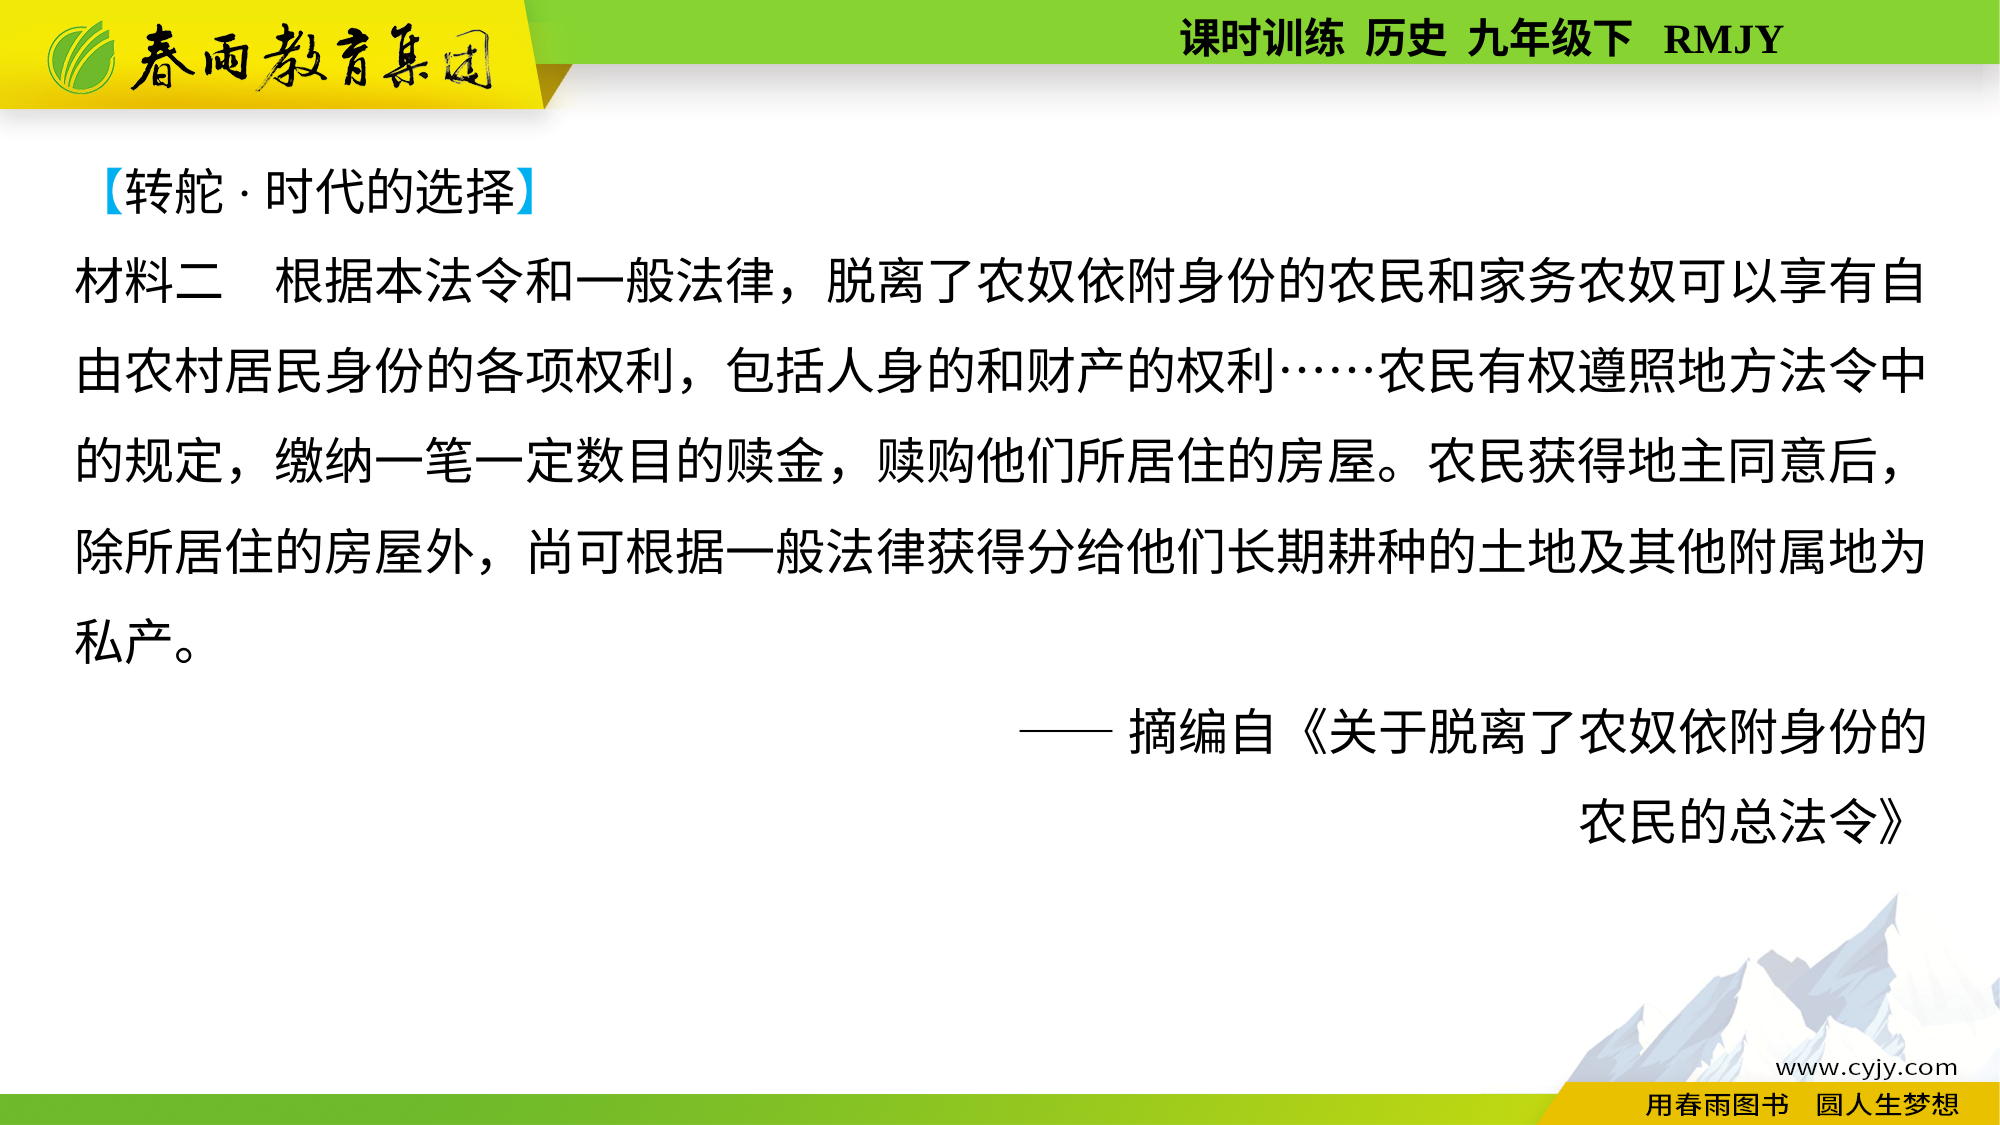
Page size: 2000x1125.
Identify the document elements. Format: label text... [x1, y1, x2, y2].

picture [0, 0, 2000, 1125]
list 【转舵·时代的选择】 材料二 根据本法令和一般法律，脱离了农奴依附身份的农民和家务农奴可以享有自由农村居民身份的各项权利，包括人身的和财产的权利……农民有权遵照地方法令中的规定，缴纳一笔一定数目的赎金，赎购他们所居住的房屋。农民获得地主同意后，除所居住的房屋外，尚可根据一般法律获得分给他们长期耕种的土地及其他附属地为私产。 ——摘编自《关于脱离了农奴依附身份的 农民的总法令》 [59, 122, 1944, 854]
